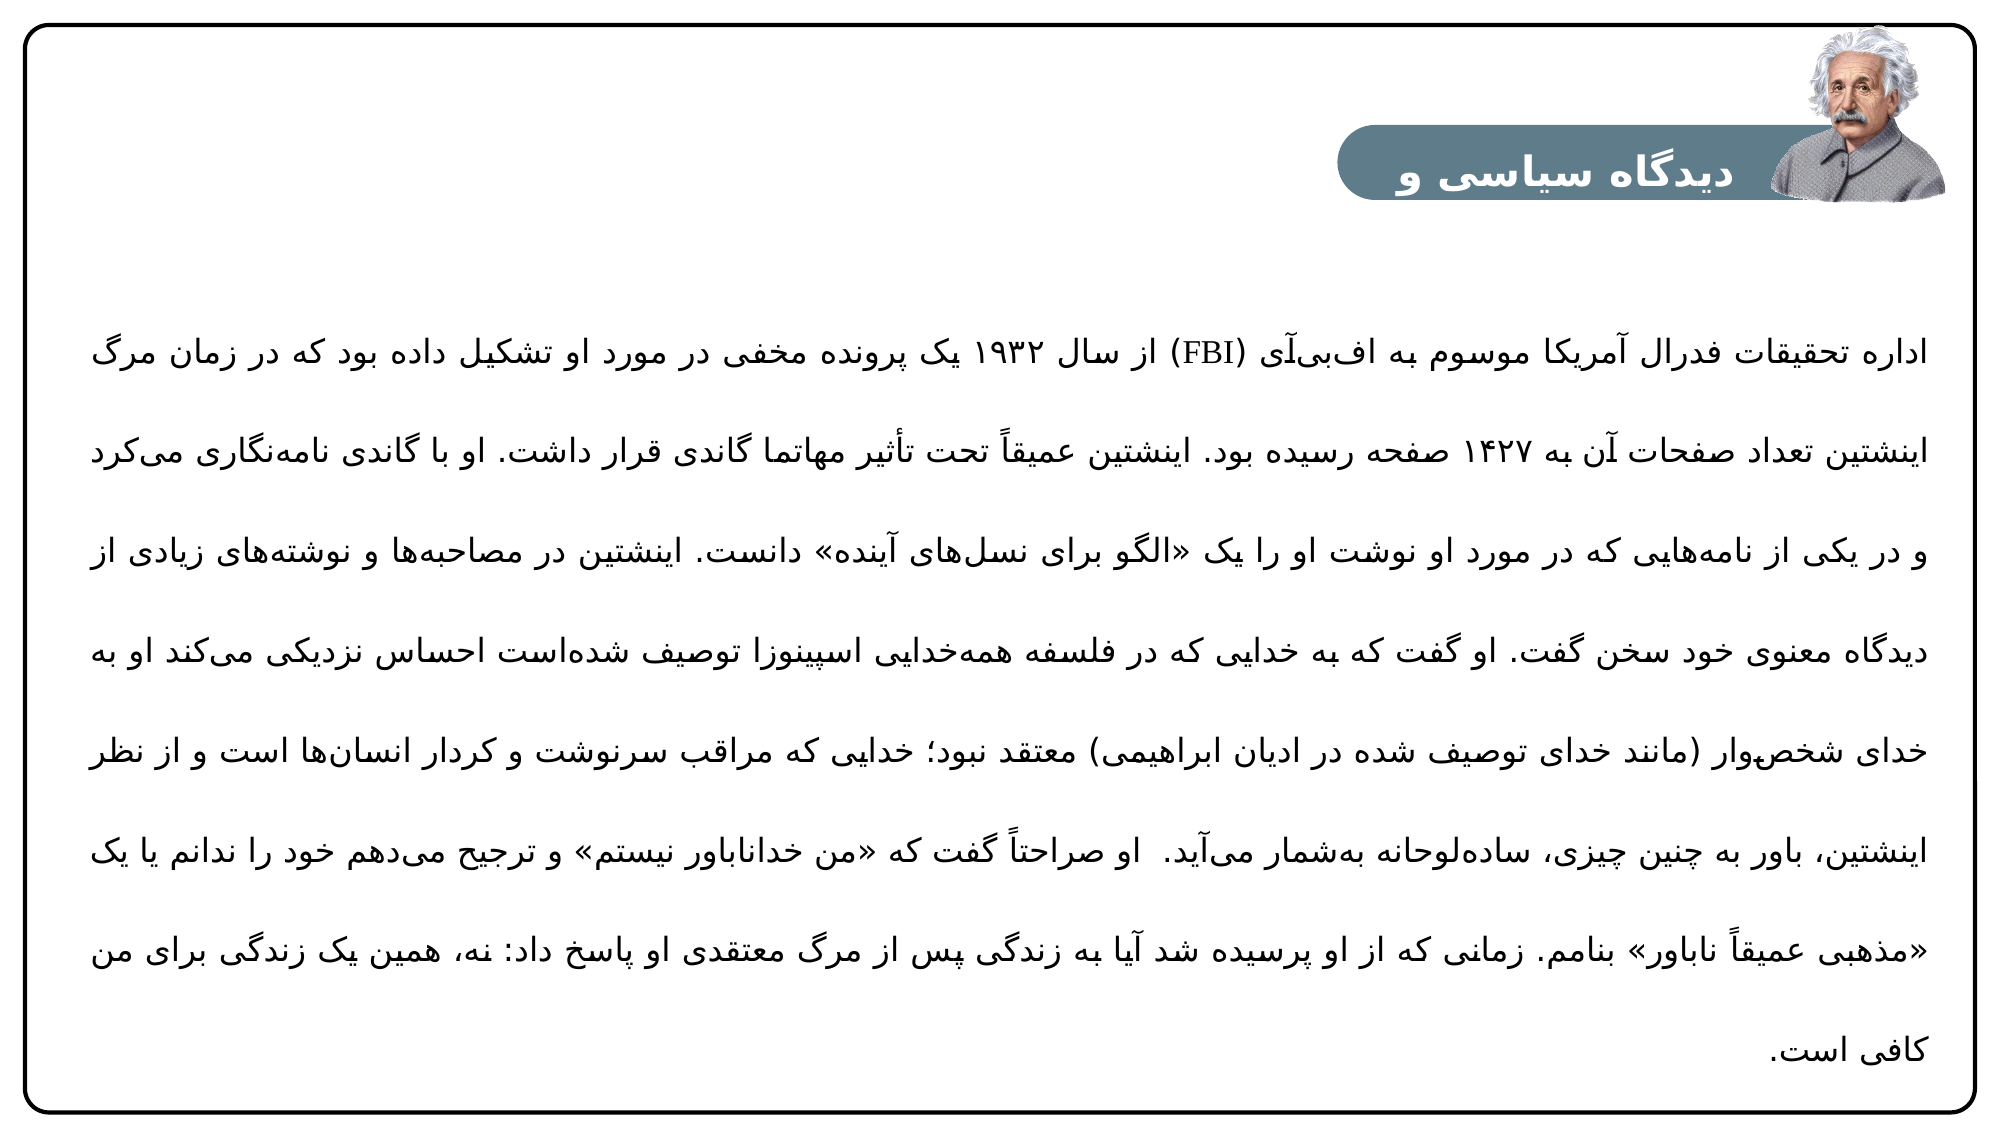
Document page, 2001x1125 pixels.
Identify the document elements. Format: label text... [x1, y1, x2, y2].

text_box دیدگاه سیاسی و مذهبی [1350, 112, 1750, 278]
picture [1761, 14, 1954, 213]
list اداره تحقیقات فدرال آمریکا موسوم به اف‌بی‌آی (FBI) از سال ۱۹۳۲ یک پرونده مخفی در مورد او تشکیل داده بود که در زمان مرگ اینشتین تعداد صفحات آن به ۱۴۲۷ صفحه رسیده بود. اینشتین عمیقاً تحت تأثیر مهاتما گاندی قرار داشت. او با گاندی نامه‌نگاری می‌کرد و در یکی از نامه‌هایی که در مورد او نوشت او را یک «الگو برای نسل‌های آینده» دانست. اینشتین در مصاحبه‌ها و نوشته‌های زیادی از دیدگاه معنوی خود سخن گفت. او گفت که به خدایی که در فلسفه همه‌خدایی اسپینوزا توصیف شده‌است احساس نزدیکی می‌کند او به خدای شخص‌وار (مانند خدای توصیف شده در ادیان ابراهیمی) معتقد نبود؛ خدایی که مراقب سرنوشت و کردار انسان‌ها است و از نظر اینشتین، باور به چنین چیزی، ساده‌لوحانه به‌شمار می‌آید. او صراحتاً گفت که «من خداناباور نیستم» و ترجیح می‌دهم خود را ندانم‌ یا یک «مذهبی عمیقاً ناباور» بنامم. زمانی که از او پرسیده شد آیا به زندگی پس از مرگ معتقدی او پاسخ داد: نه، همین یک زندگی برای من کافی است. [75, 262, 1944, 650]
